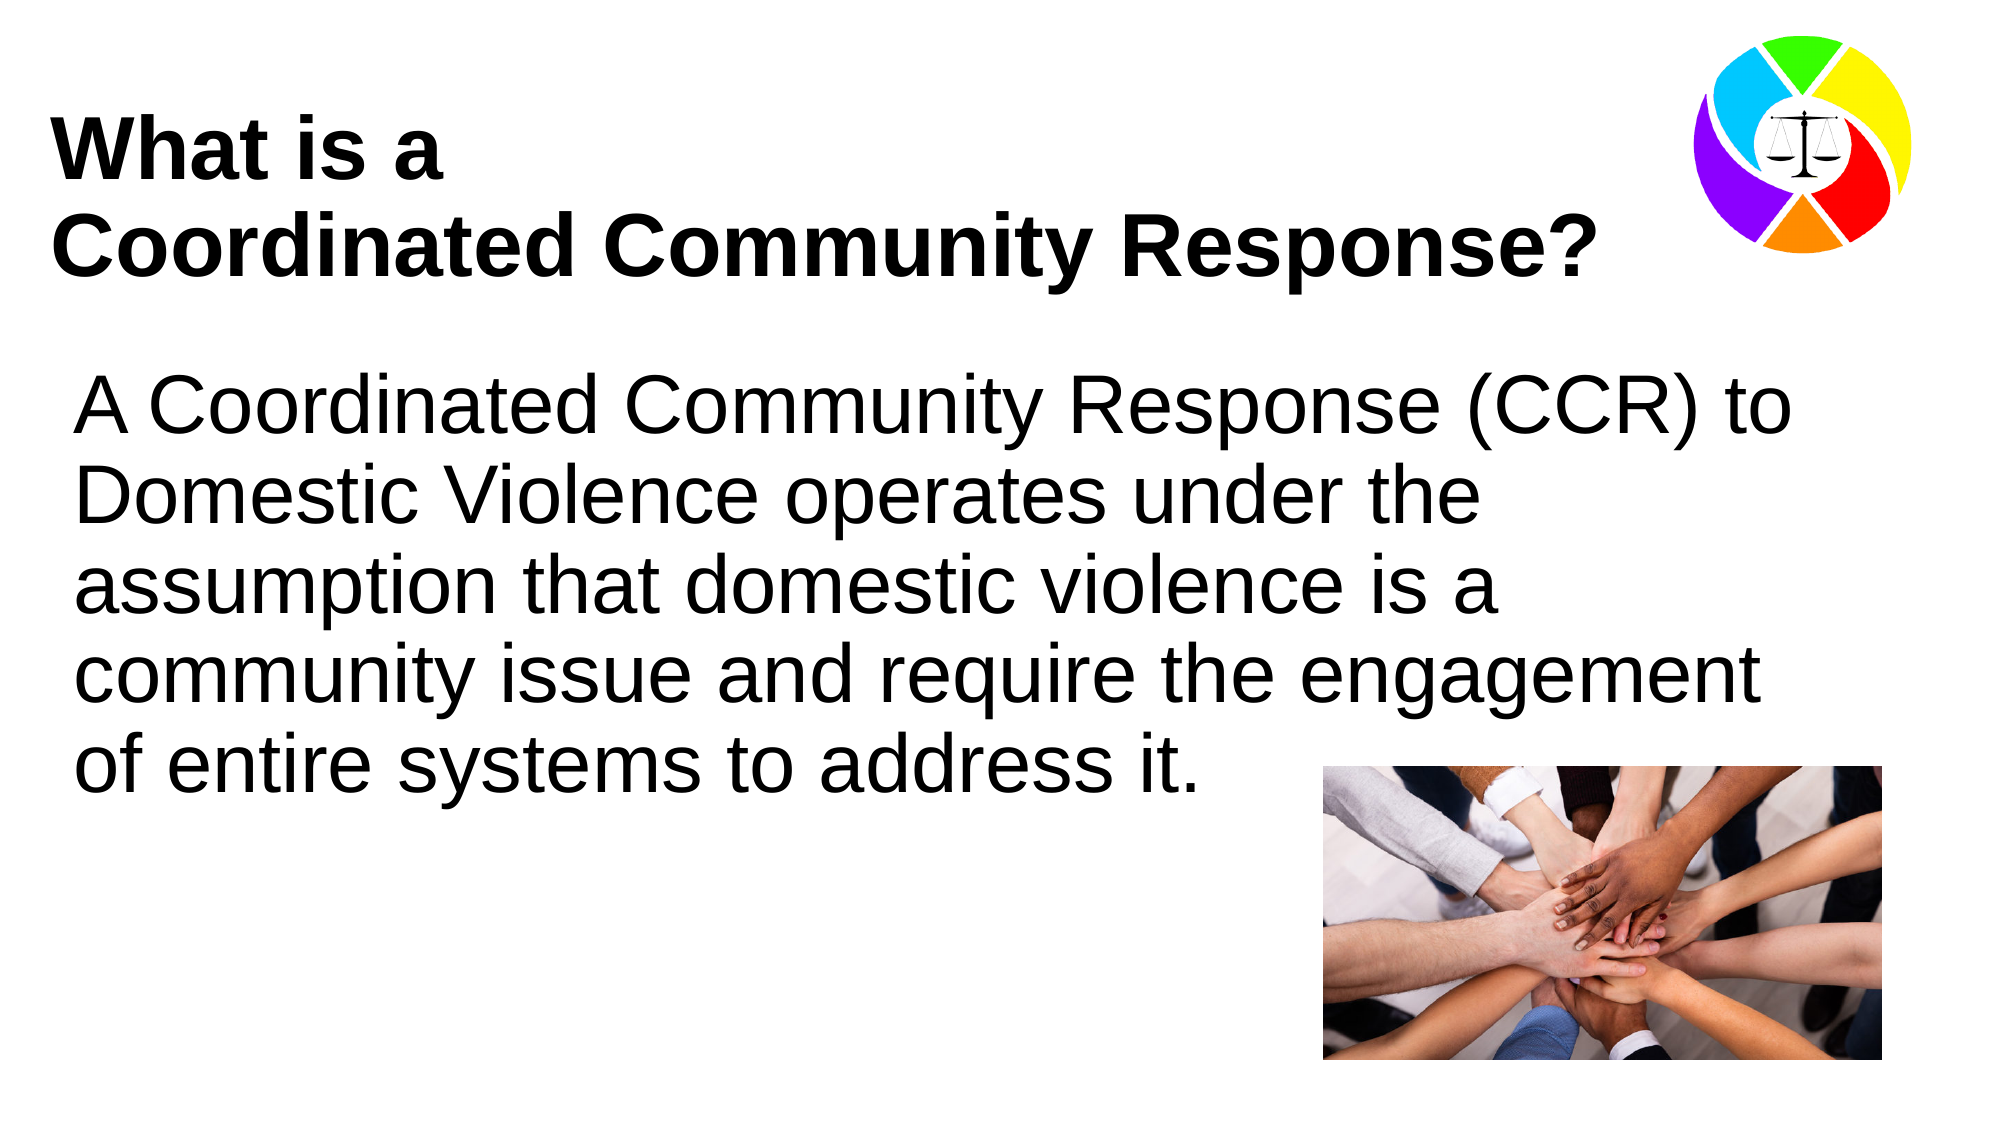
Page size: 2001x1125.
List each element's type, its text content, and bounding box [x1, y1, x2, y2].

title What is a Coordinated Community Response? [35, 90, 1882, 308]
picture [1659, 0, 1948, 288]
picture [1323, 766, 1883, 1060]
list A Coordinated Community Response (CCR) to Domestic Violence operates under the assumption that domestic violence is a community issue and require the engagement of entire systems to address it. [58, 353, 1863, 1014]
